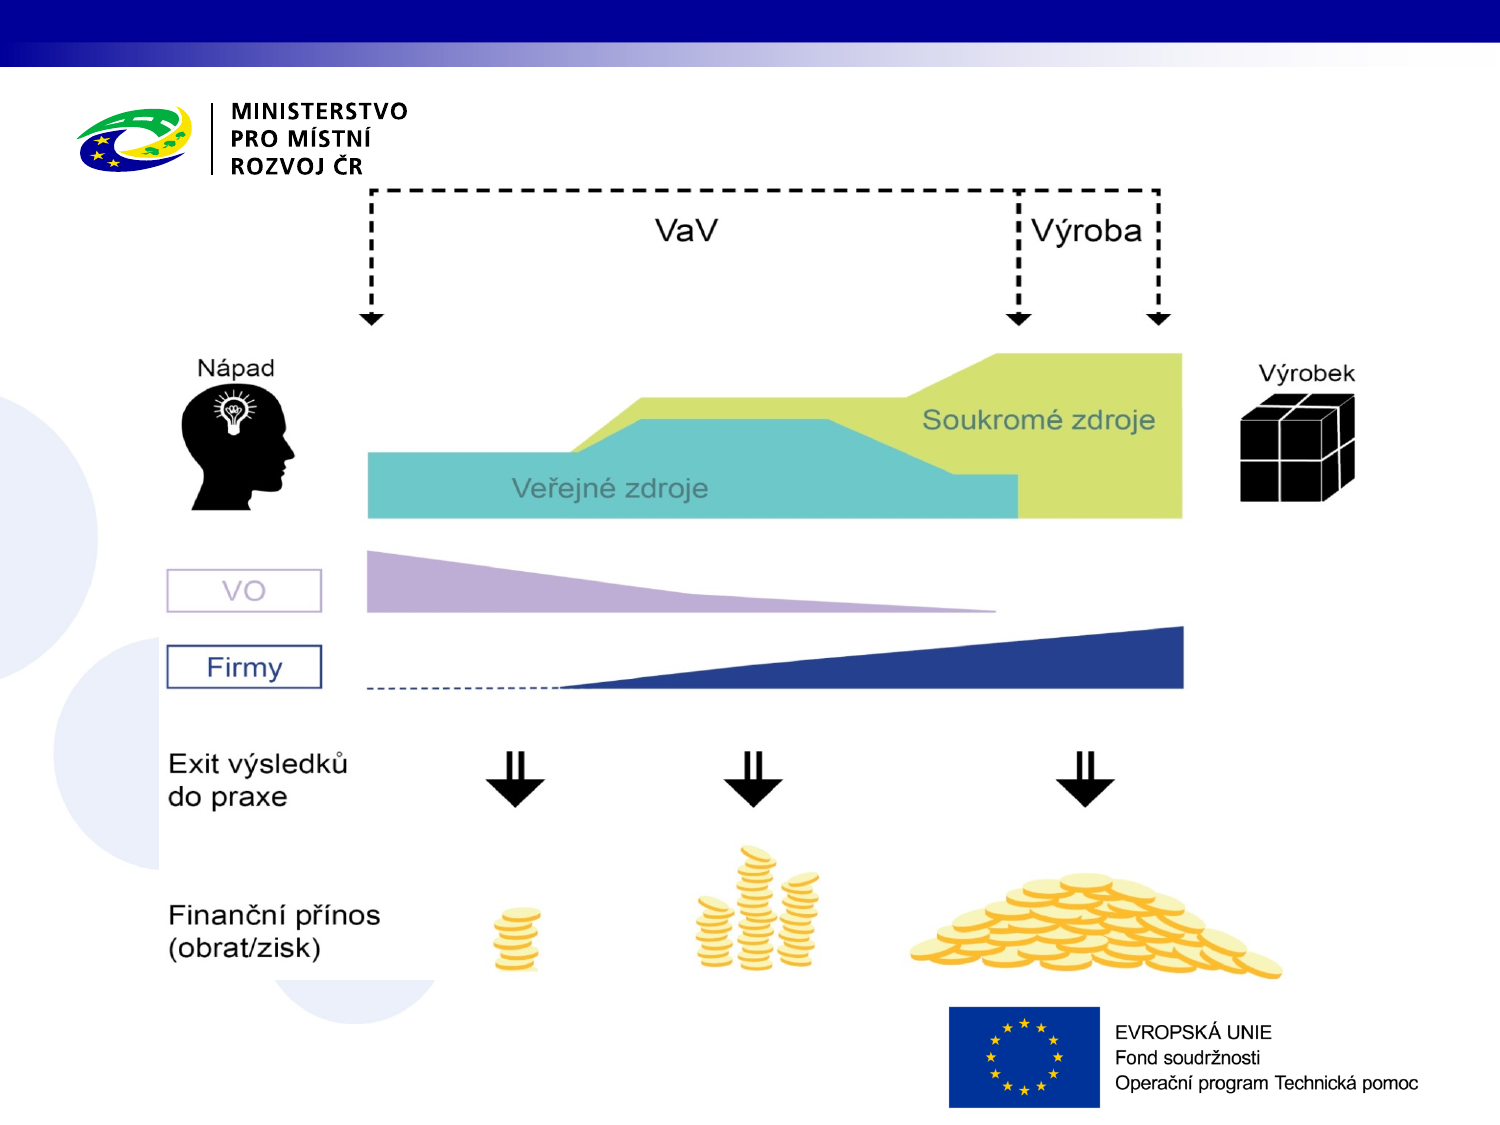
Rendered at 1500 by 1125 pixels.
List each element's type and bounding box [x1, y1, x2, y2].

picture [0, 267, 1452, 1125]
list [159, 184, 1385, 981]
